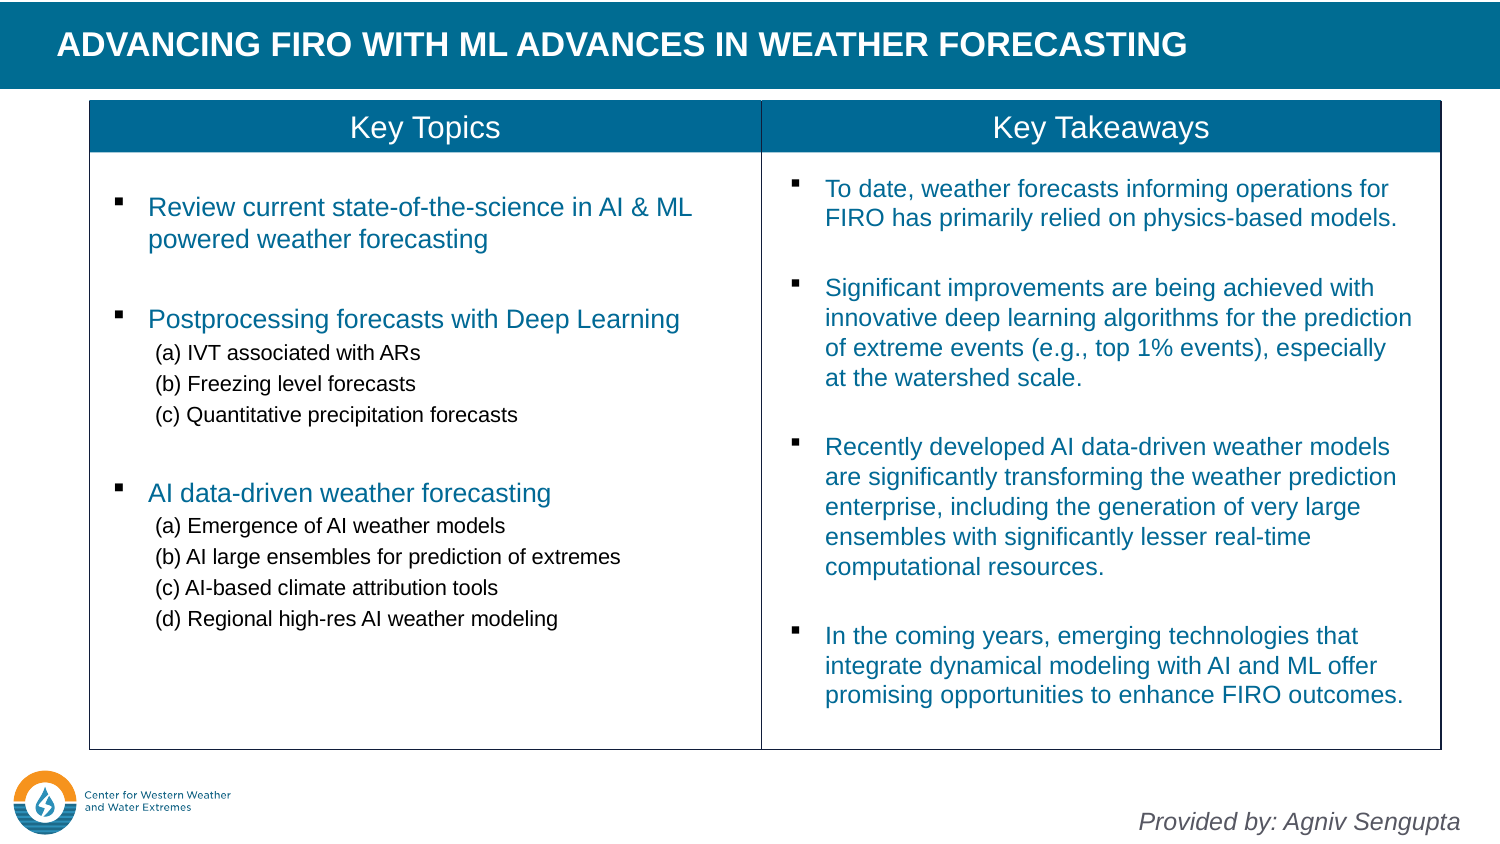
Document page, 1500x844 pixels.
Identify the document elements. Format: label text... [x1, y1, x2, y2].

picture [13, 770, 231, 835]
text_box ADVANCING FIRO WITH ML ADVANCES IN WEATHER FORECASTING [0, 2, 1500, 89]
text_box Review current state-of-the-science in AI & ML powered weather forecasting Postprocessing forecasts with Deep Learning (a) IVT associated with ARs (b) Freezing level forecasts (c) Quantitative precipitation forecasts AI data-driven weather forecasting (a) Emergence of AI weather models (b) AI large ensembles for prediction of extremes (c) AI-based climate attribution tools (d) Regional high-res AI weather modeling [98, 182, 753, 670]
text_box Key Topics [90, 100, 761, 153]
text_box Key Takeaways [763, 100, 1440, 153]
text_box To date, weather forecasts informing operations for FIRO has primarily relied on physics-based models. Significant improvements are being achieved with innovative deep learning algorithms for the prediction of extreme events (e.g., top 1% events), especially at the watershed scale. Recently developed AI data-driven weather models are significantly transforming the weather prediction enterprise, including the generation of very large ensembles with significantly lesser real-time computational resources. In the coming years, emerging technologies that integrate dynamical modeling with AI and ML offer promising opportunities to enhance FIRO outcomes. [775, 164, 1430, 717]
text_box Provided by: Agniv Sengupta [732, 798, 1477, 844]
